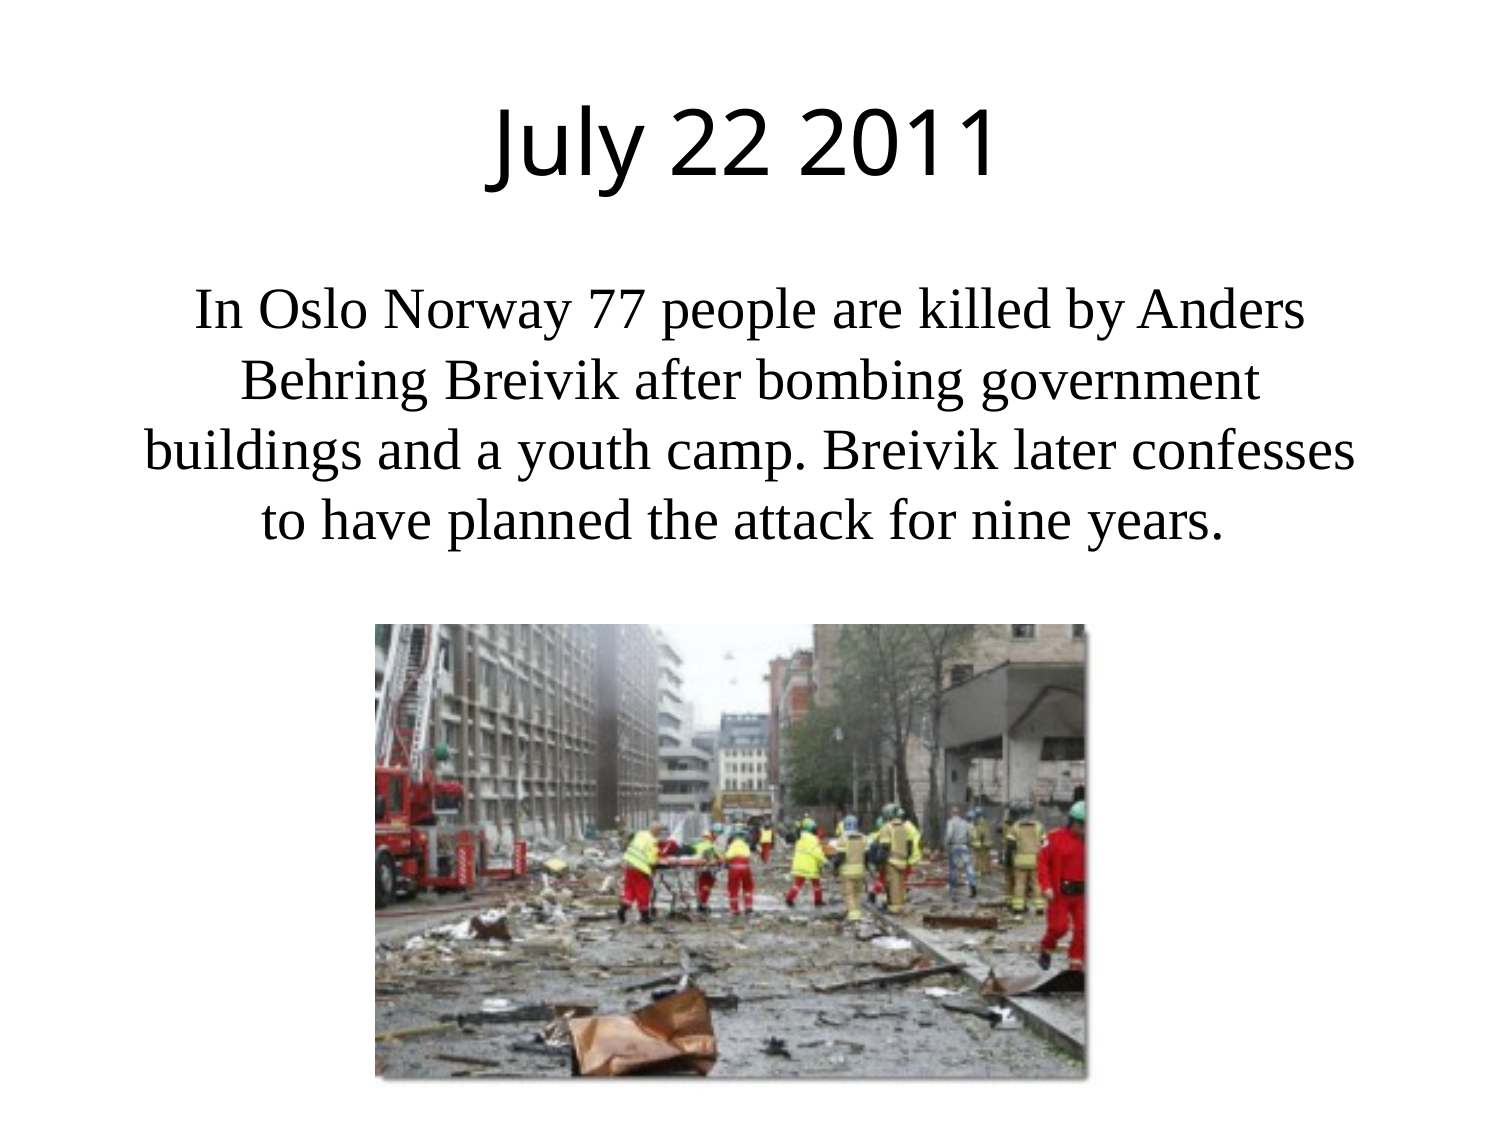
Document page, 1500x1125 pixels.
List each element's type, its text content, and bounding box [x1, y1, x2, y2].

picture [374, 624, 1097, 1090]
list In Oslo Norway 77 people are killed by Anders Behring Breivik after bombing government buildings and a youth camp. Breivik later confesses to have planned the attack for nine years. [75, 262, 1375, 613]
title July 22 2011 [75, 45, 1425, 233]
